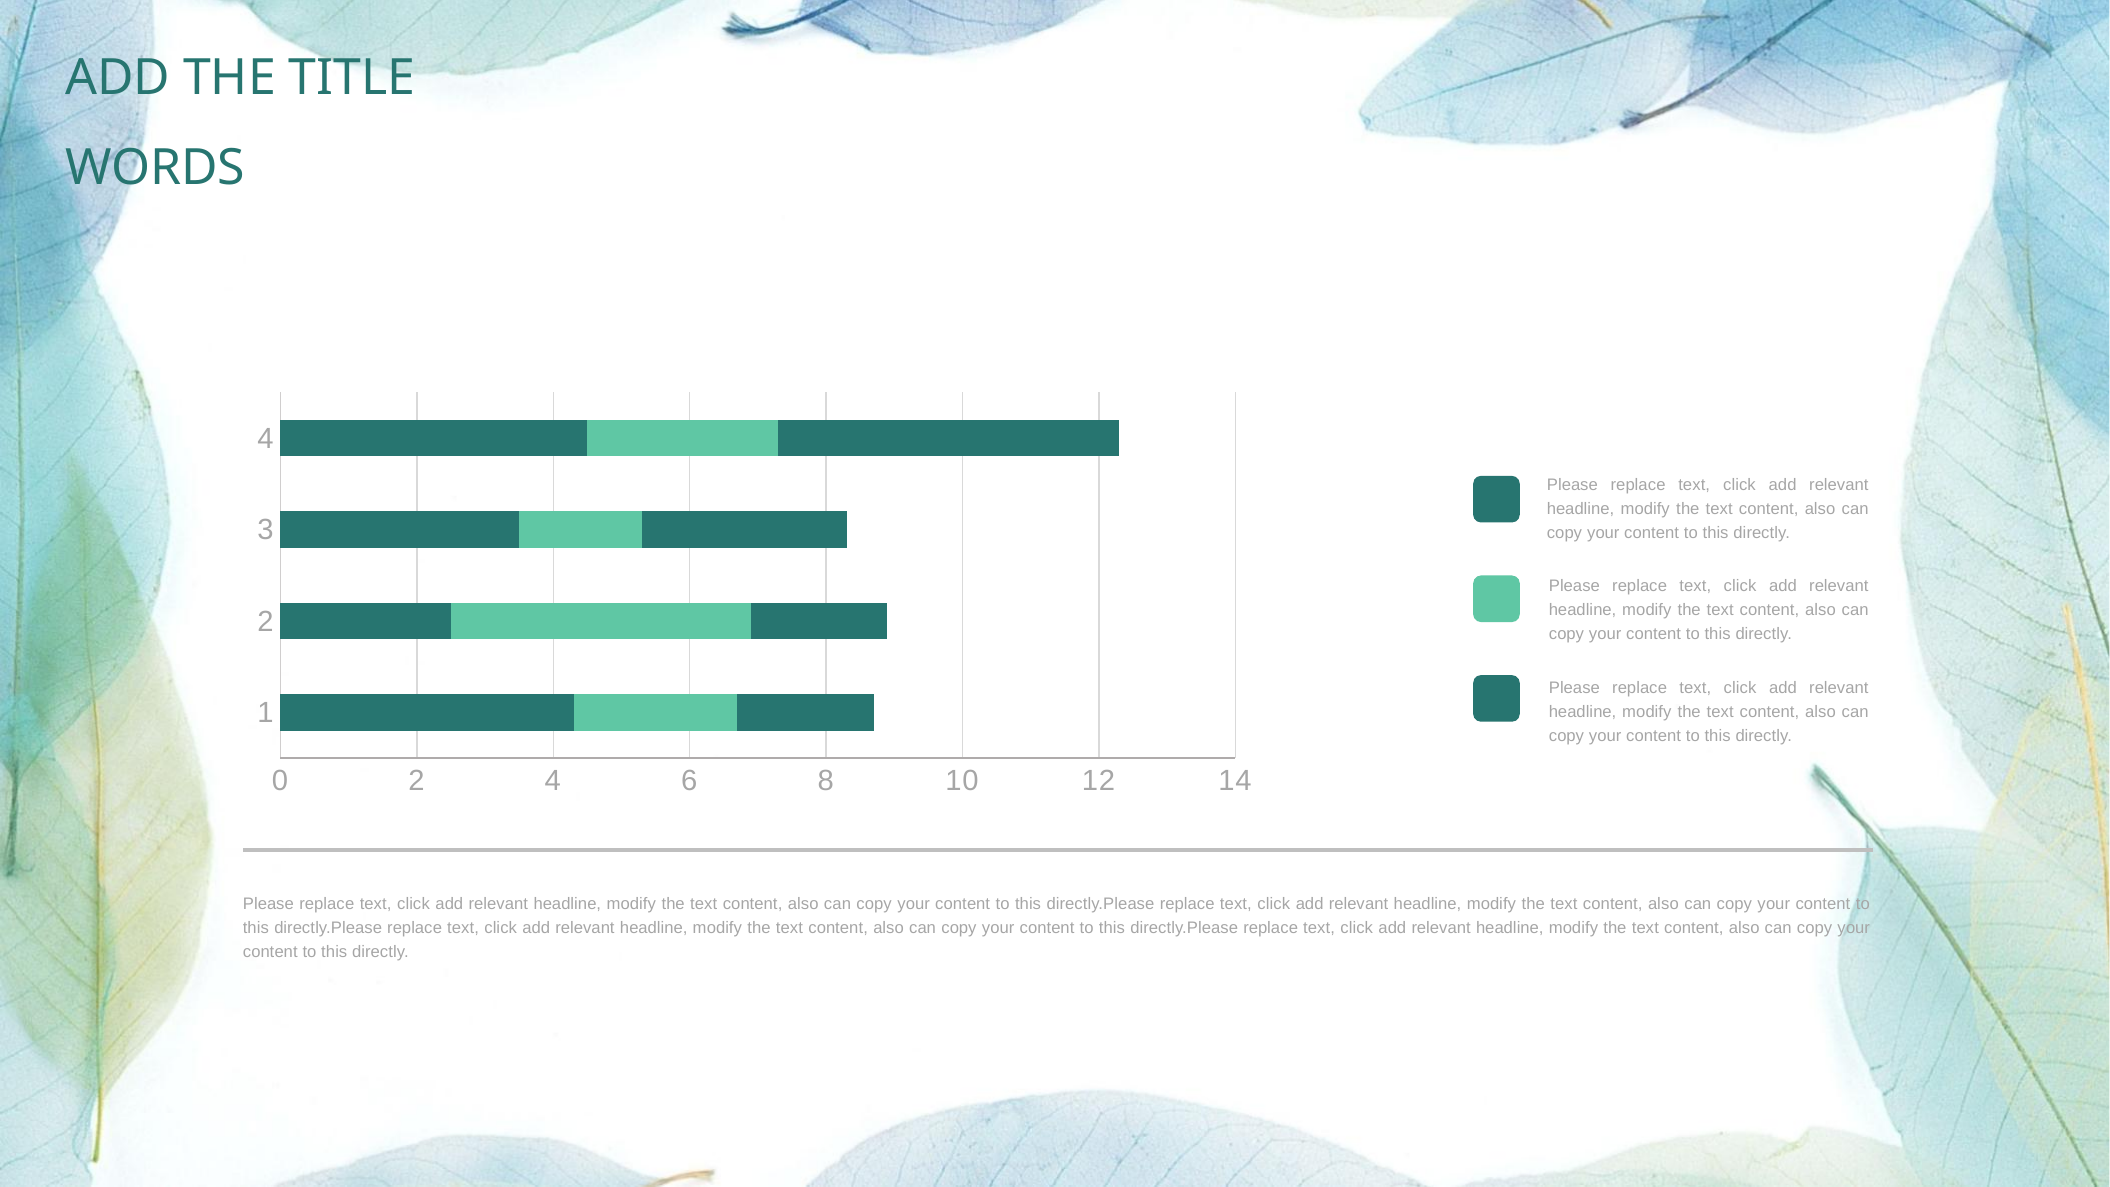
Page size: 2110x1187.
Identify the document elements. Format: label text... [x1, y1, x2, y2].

text_box ADD THE TITLE WORDS [50, 7, 583, 202]
text_box [1472, 474, 1521, 524]
text_box [1472, 674, 1521, 723]
text_box Please replace text, click add relevant headline, modify the text content, also can copy your content to this directly.Please replace text, click add relevant headline, modify the text content, also can copy your content to this directly.Please replace text, click add relevant headline, modify the text content, also can copy your content to this directly.Please replace text, click add relevant headline, modify the text content, also can copy your content to this directly. [243, 888, 1873, 961]
picture [0, 0, 2110, 1187]
text_box Please replace text, click add relevant headline, modify the text content, also can copy your content to this directly. [1548, 672, 1869, 745]
text_box Please replace text, click add relevant headline, modify the text content, also can copy your content to this directly. [1546, 469, 1870, 542]
text_box [1472, 574, 1521, 624]
chart [236, 384, 1274, 806]
text_box Please replace text, click add relevant headline, modify the text content, also can copy your content to this directly. [1548, 571, 1869, 644]
